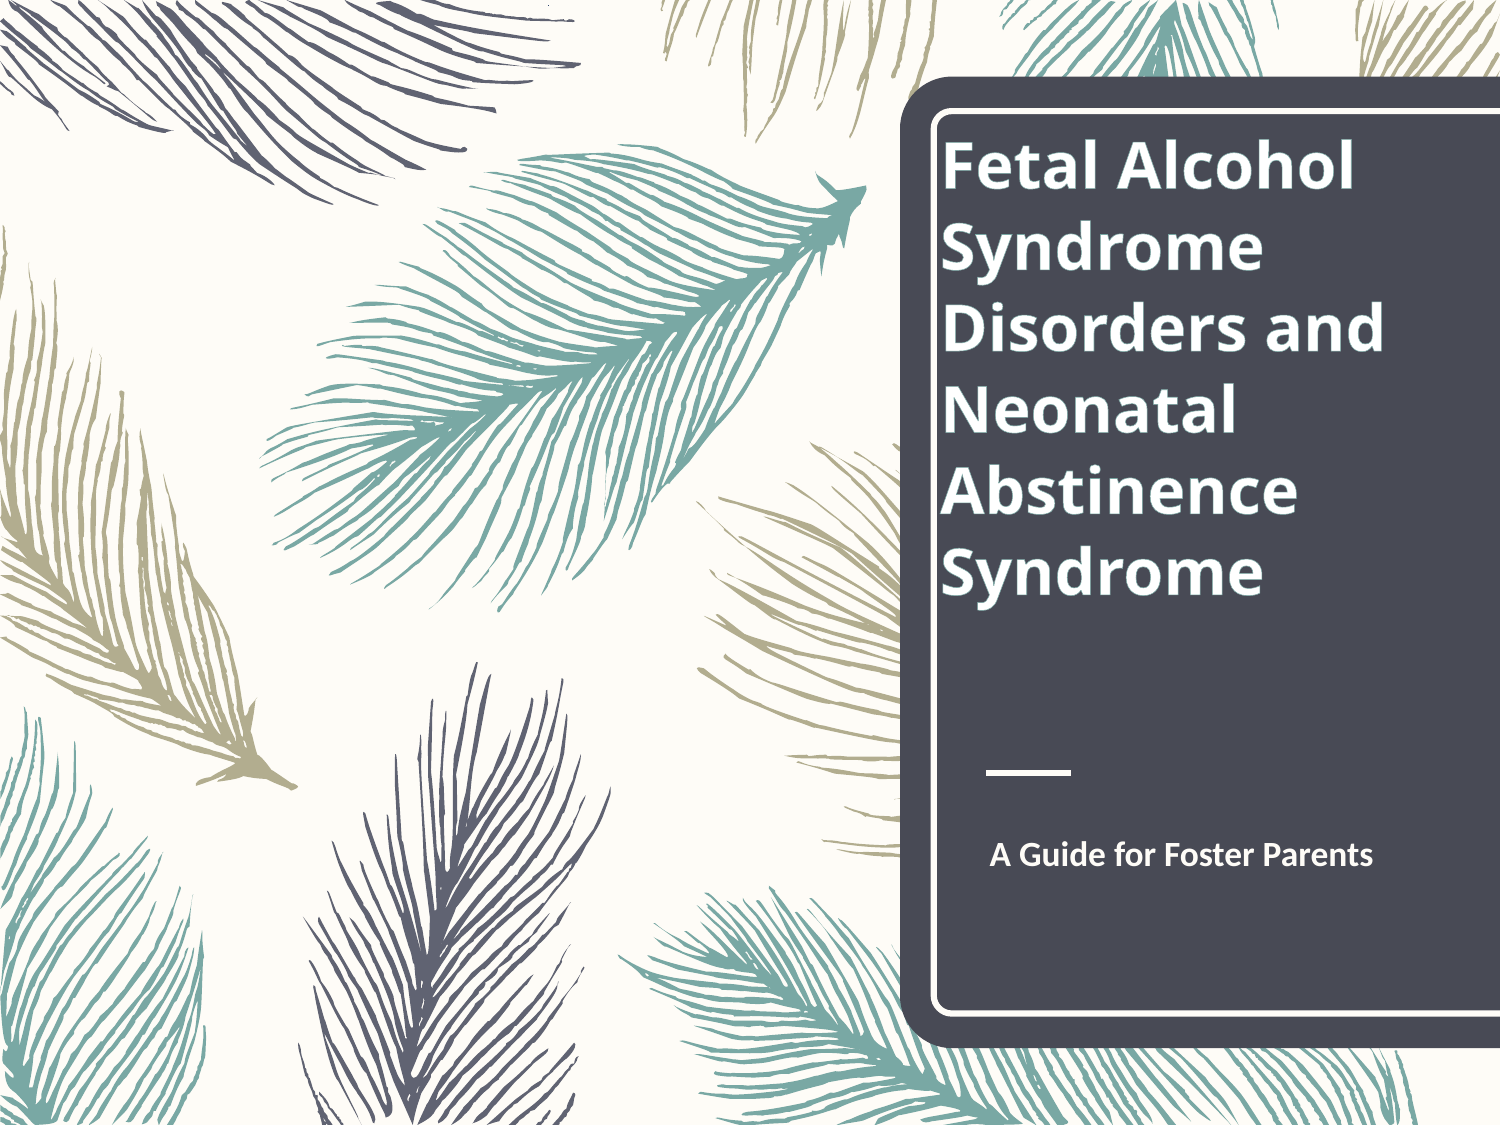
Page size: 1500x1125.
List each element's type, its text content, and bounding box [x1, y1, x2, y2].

title Fetal Alcohol Syndrome Disorders and Neonatal Abstinence Syndrome [924, 112, 1500, 700]
subtitle A Guide for Foster Parents [974, 811, 1442, 982]
